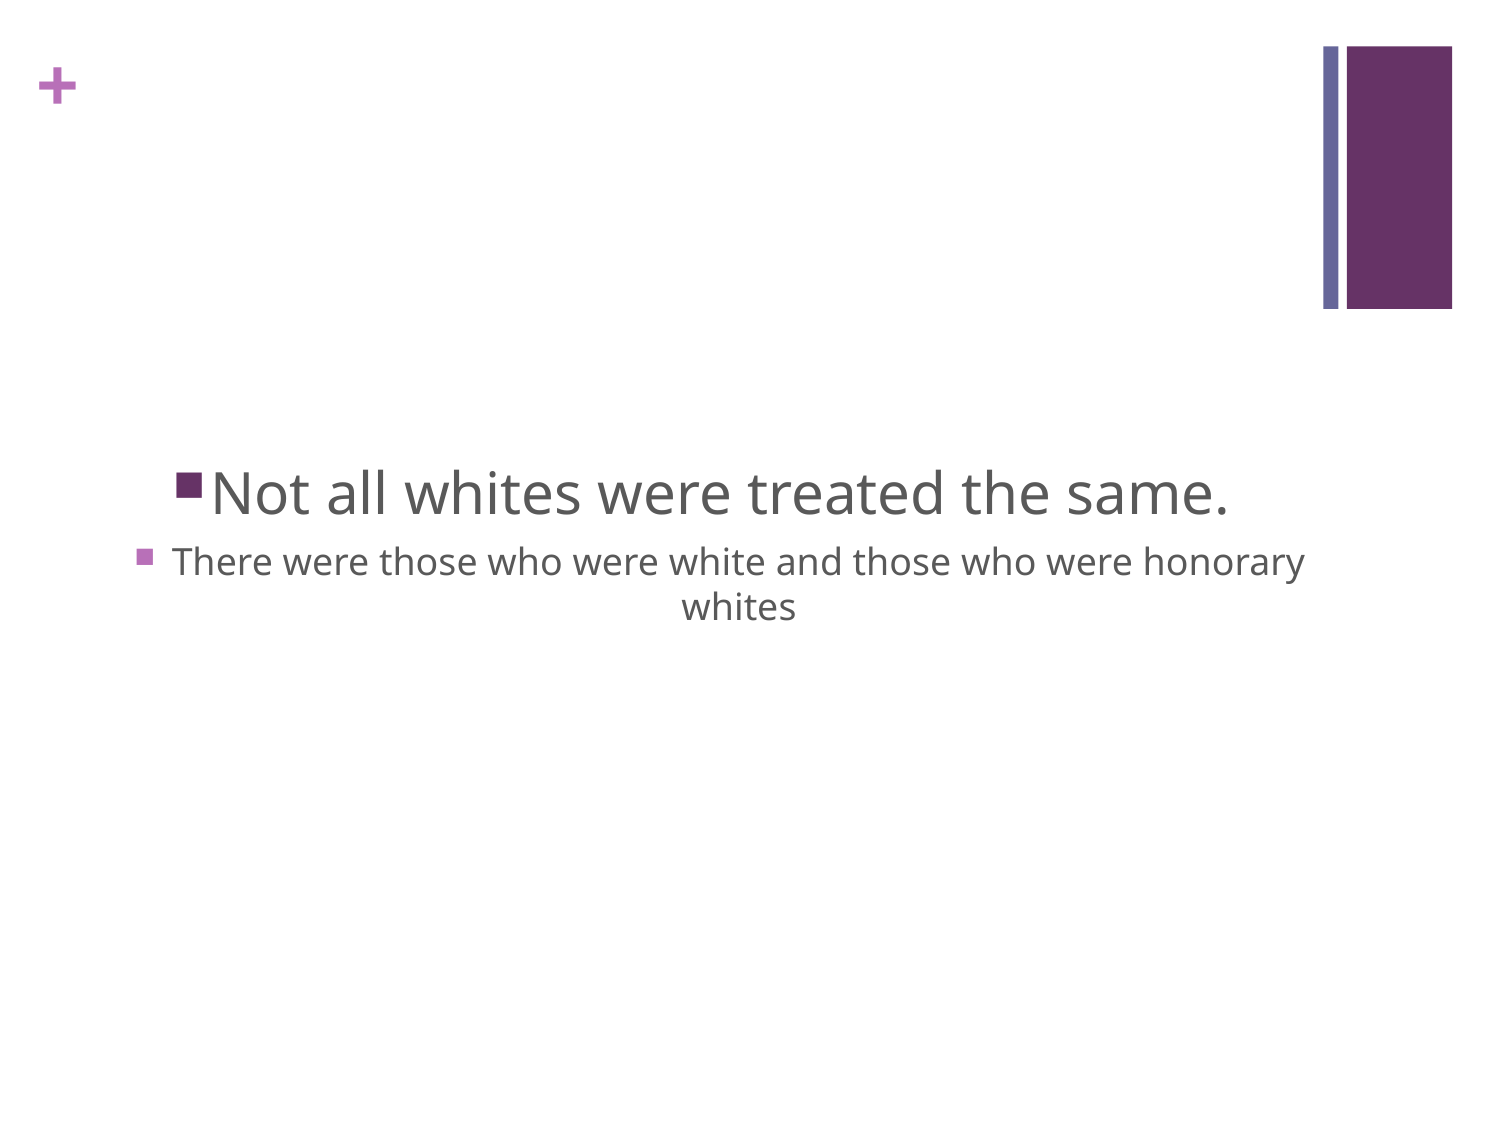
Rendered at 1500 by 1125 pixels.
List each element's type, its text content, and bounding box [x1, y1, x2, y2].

list Not all whites were treated the same. There were those who were white and those who were honorary whites [81, 79, 1322, 1005]
